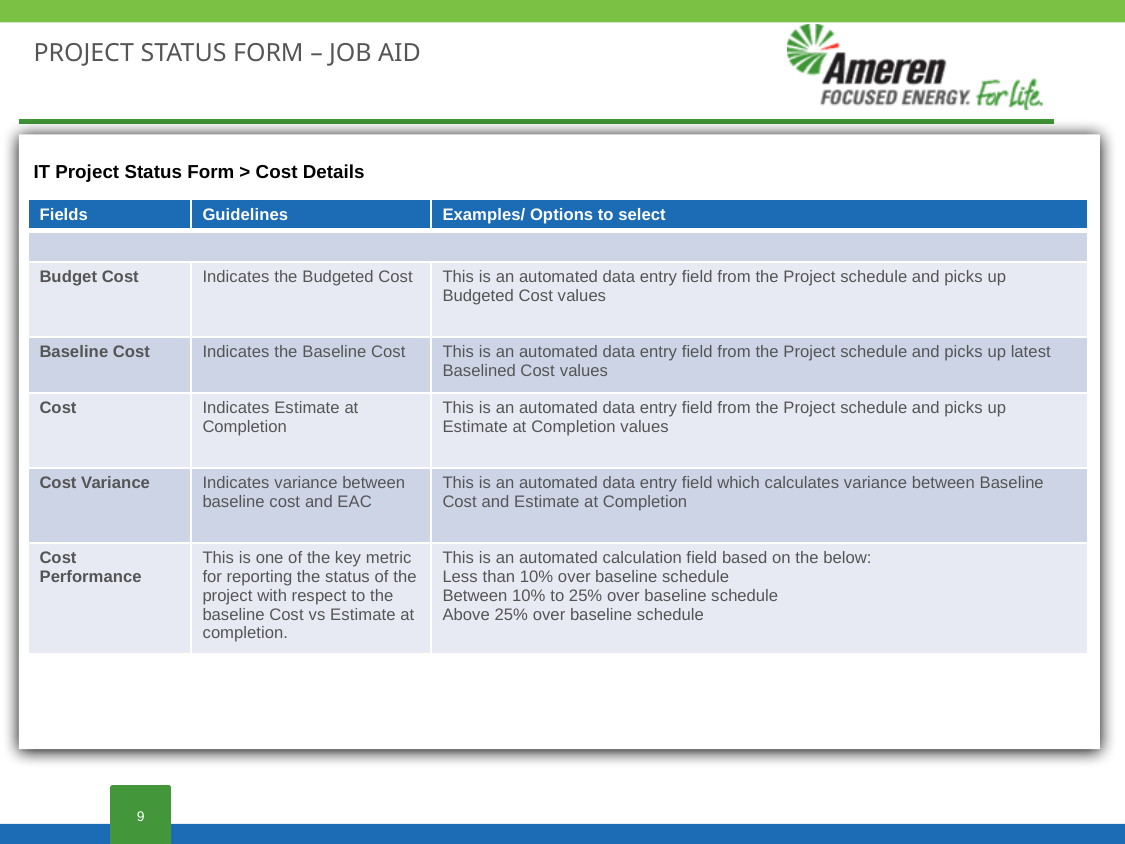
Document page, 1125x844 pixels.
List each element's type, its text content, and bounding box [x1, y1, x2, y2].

title PROJECT STATUS FORM – JOB AID [18, 28, 763, 101]
picture [787, 24, 1050, 110]
table_cell This is one of the key metric for reporting the status of the project with respect to the baseline Cost vs Estimate at completion. [192, 544, 430, 653]
table_cell This is an automated calculation field based on the below: Less than 10% over baseline schedule Between 10% to 25% over baseline schedule Above 25% over baseline schedule [432, 544, 1087, 653]
table_cell This is an automated data entry field which calculates variance between Baseline Cost and Estimate at Completion [432, 469, 1087, 542]
table_header Fields [29, 200, 190, 228]
slide_number 9 [112, 787, 169, 844]
table_cell Cost Variance [29, 469, 190, 542]
table_cell Indicates variance between baseline cost and EAC [192, 469, 430, 542]
table_cell Cost Performance [29, 544, 190, 653]
table_cell Budget Cost [29, 263, 190, 336]
table_cell Indicates the Baseline Cost [192, 338, 430, 392]
table_header Examples/ Options to select [432, 200, 1087, 228]
table_cell Cost [29, 394, 190, 467]
table_cell [29, 233, 1087, 261]
table_cell Indicates the Budgeted Cost [192, 263, 430, 336]
table_header Guidelines [192, 200, 430, 228]
text_box IT Project Status Form > Cost Details [18, 152, 653, 190]
table_cell Baseline Cost [29, 338, 190, 392]
table_cell This is an automated data entry field from the Project schedule and picks up latest Baselined Cost values [432, 338, 1087, 392]
text_box [18, 134, 1100, 750]
table_cell Indicates Estimate at Completion [192, 394, 430, 467]
table_cell This is an automated data entry field from the Project schedule and picks up Budgeted Cost values [432, 263, 1087, 336]
table_cell This is an automated data entry field from the Project schedule and picks up Estimate at Completion values [432, 394, 1087, 467]
